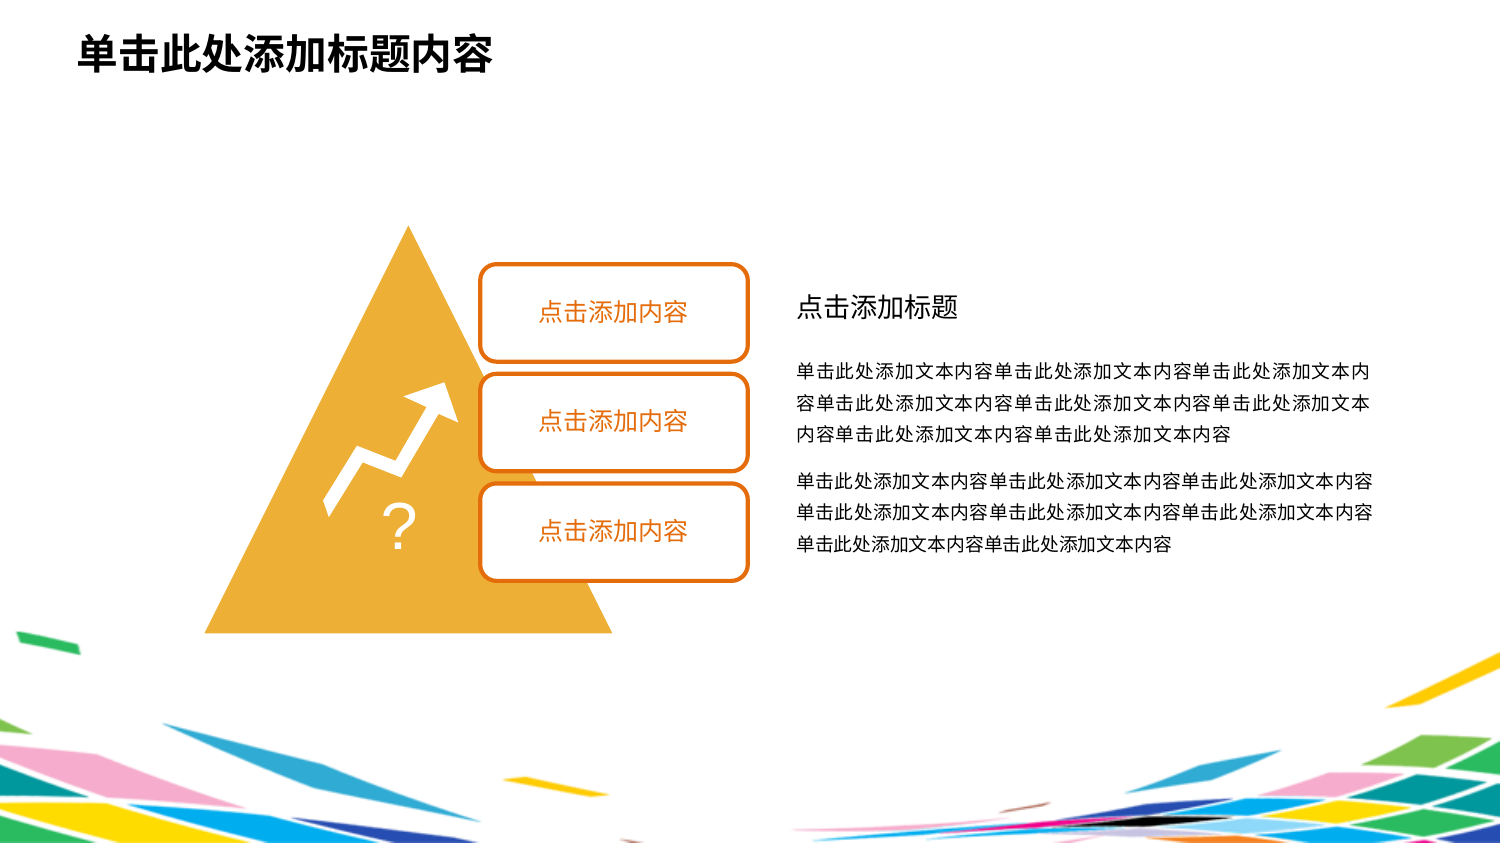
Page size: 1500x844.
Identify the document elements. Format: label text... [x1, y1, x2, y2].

text_box 点击添加内容 [619, 481, 750, 583]
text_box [781, 343, 1389, 564]
text_box 点击添加内容 [619, 262, 750, 364]
text_box 单击此处添加标题内容 [61, 20, 586, 86]
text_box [781, 266, 1142, 332]
picture [0, 514, 1500, 843]
text_box 点击添加内容 [619, 371, 750, 474]
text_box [202, 222, 615, 635]
